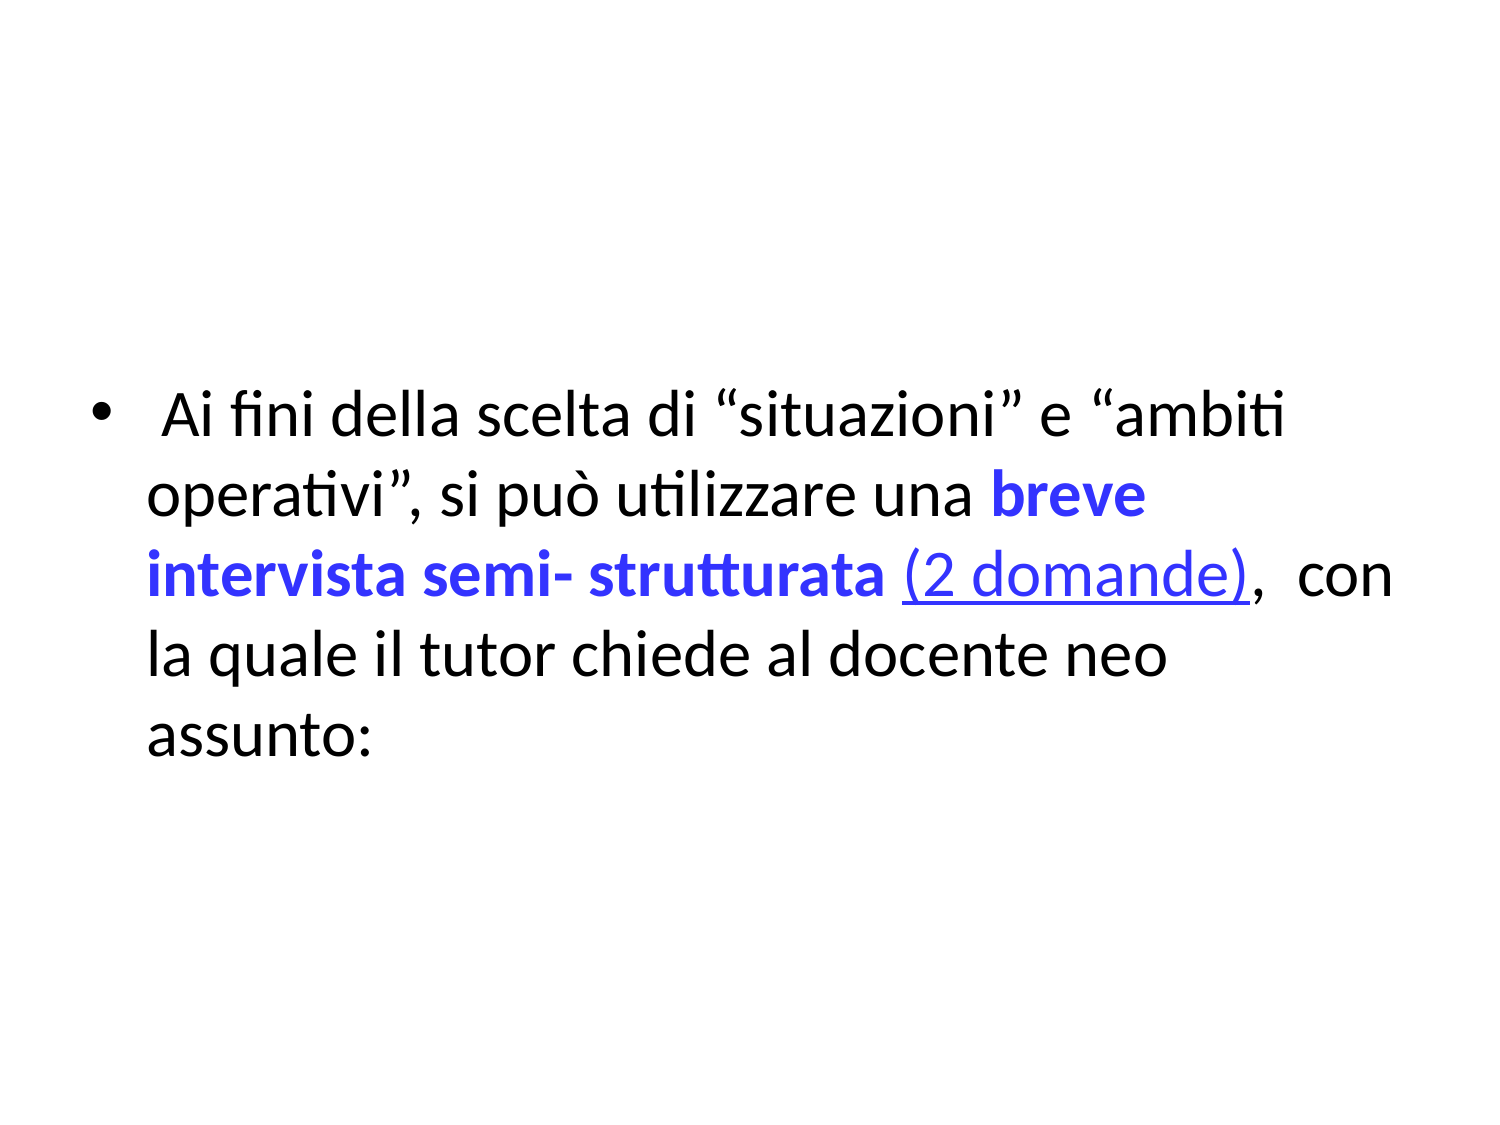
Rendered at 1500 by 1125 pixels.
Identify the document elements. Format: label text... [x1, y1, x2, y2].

list Ai fini della scelta di “situazioni” e “ambiti operativi”, si può utilizzare una breve intervista semi- strutturata (2 domande), con la quale il tutor chiede al docente neo assunto: [75, 268, 1425, 1012]
